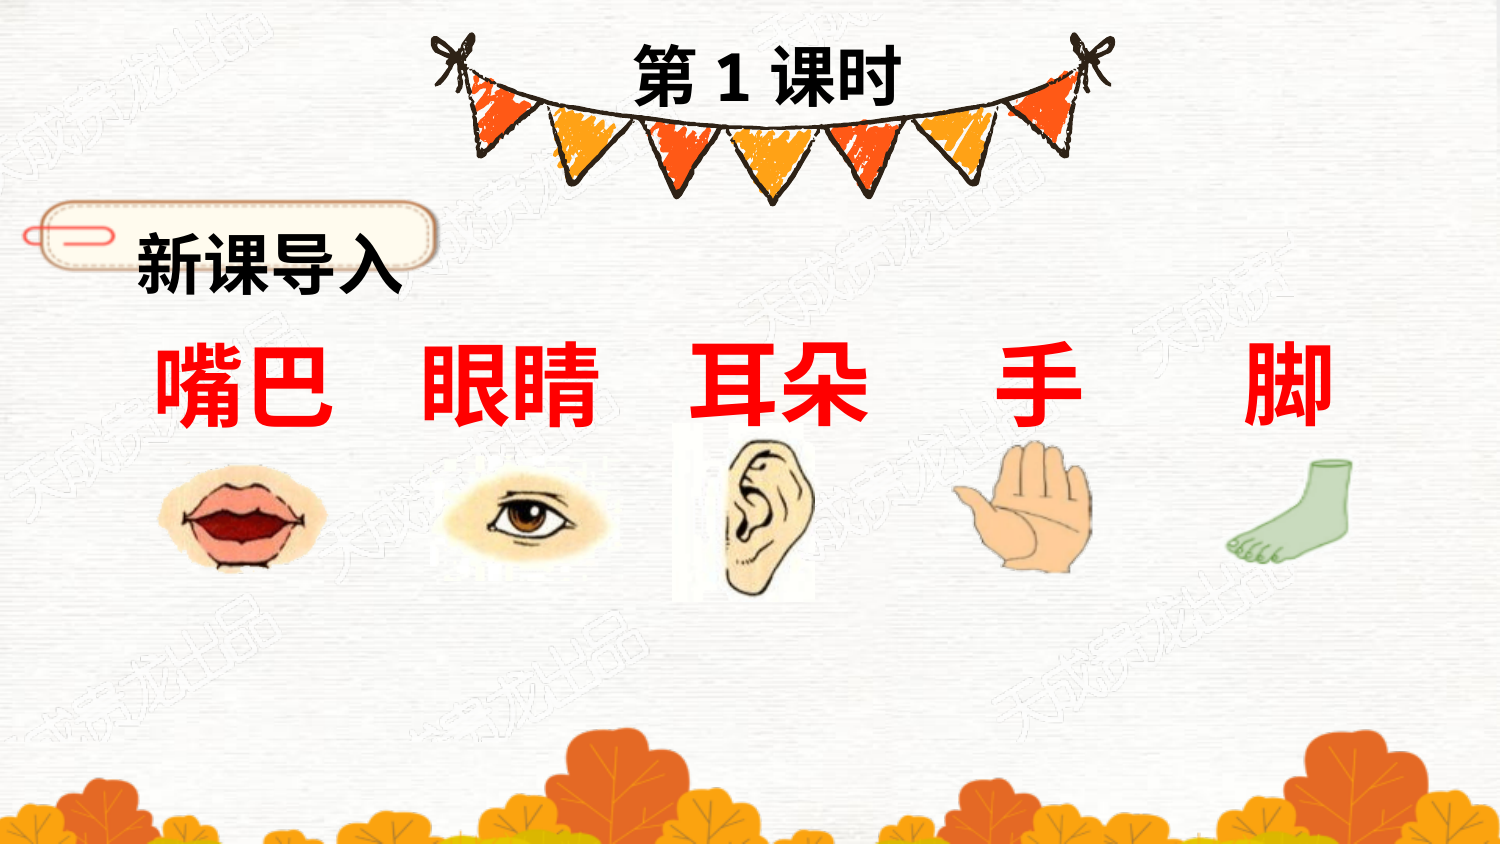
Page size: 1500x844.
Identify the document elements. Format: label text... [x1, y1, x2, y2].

text_box 手 [978, 287, 1097, 436]
text_box 嘴巴 [137, 288, 395, 446]
text_box 新课导入 [122, 276, 453, 310]
picture [0, 0, 1500, 844]
text_box 耳朵 [673, 286, 969, 445]
text_box 眼睛 [404, 287, 643, 446]
text_box 第1课时 [607, 3, 927, 122]
text_box 新课导入 [122, 191, 453, 197]
text_box 脚 [1228, 286, 1347, 439]
